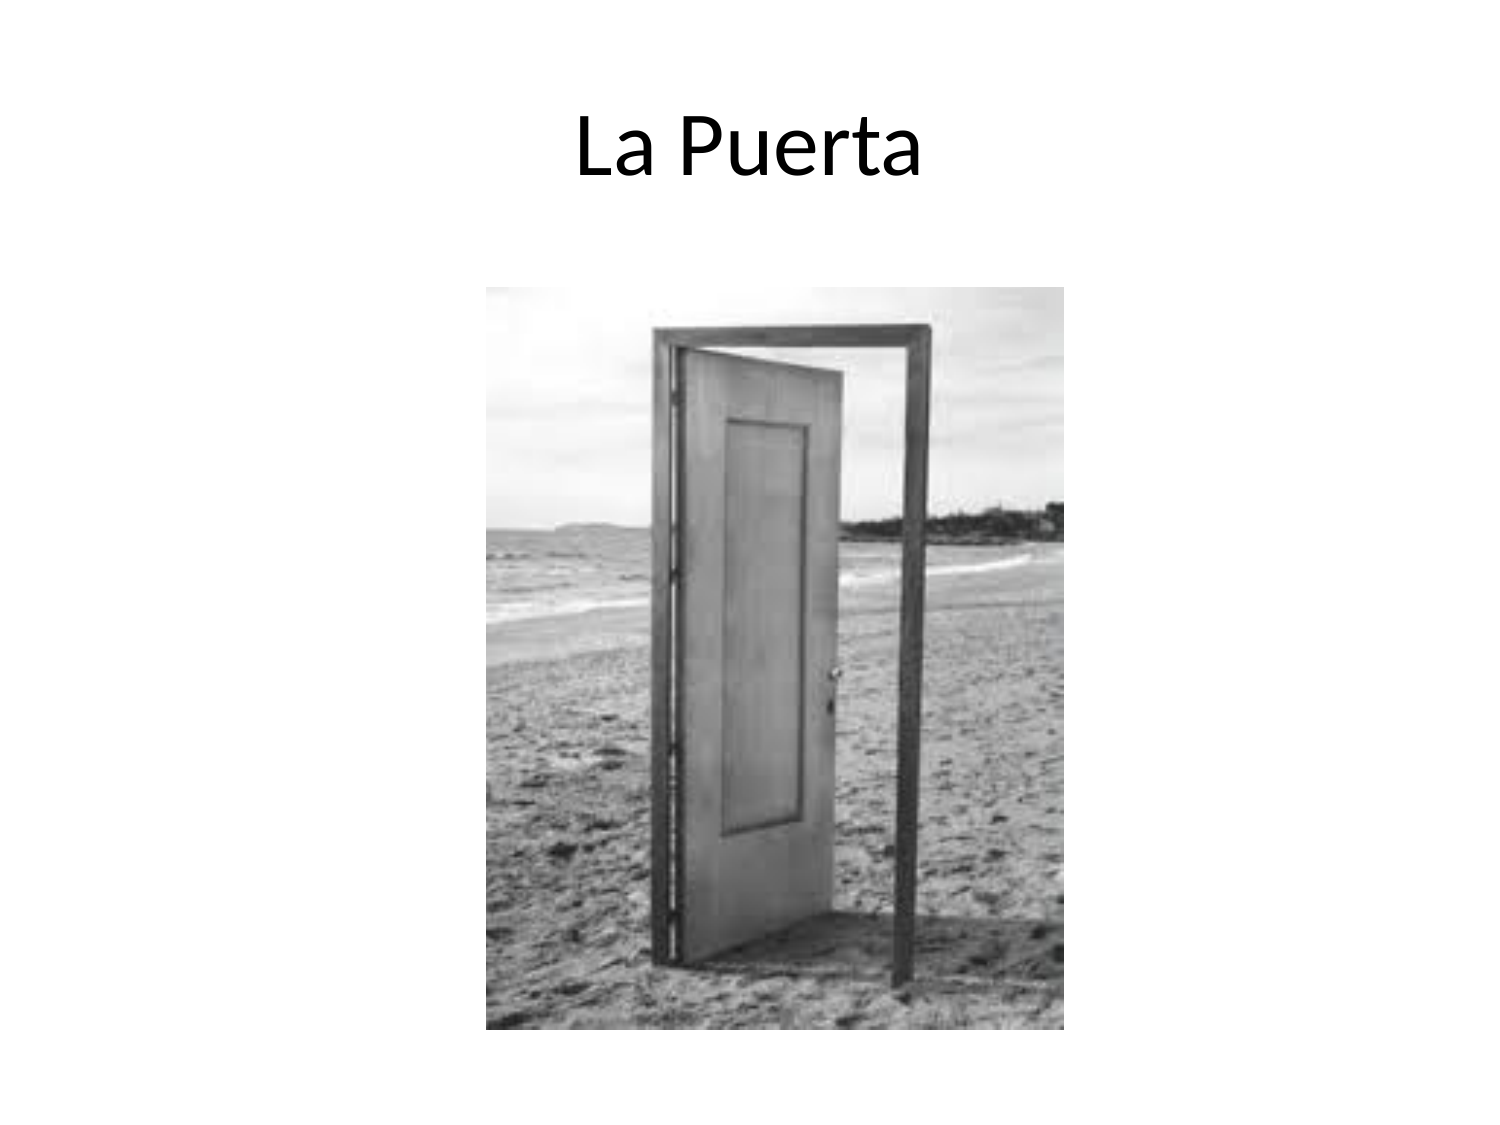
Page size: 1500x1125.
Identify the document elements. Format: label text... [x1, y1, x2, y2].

title La Puerta [75, 45, 1425, 233]
picture [99, 287, 1451, 1031]
